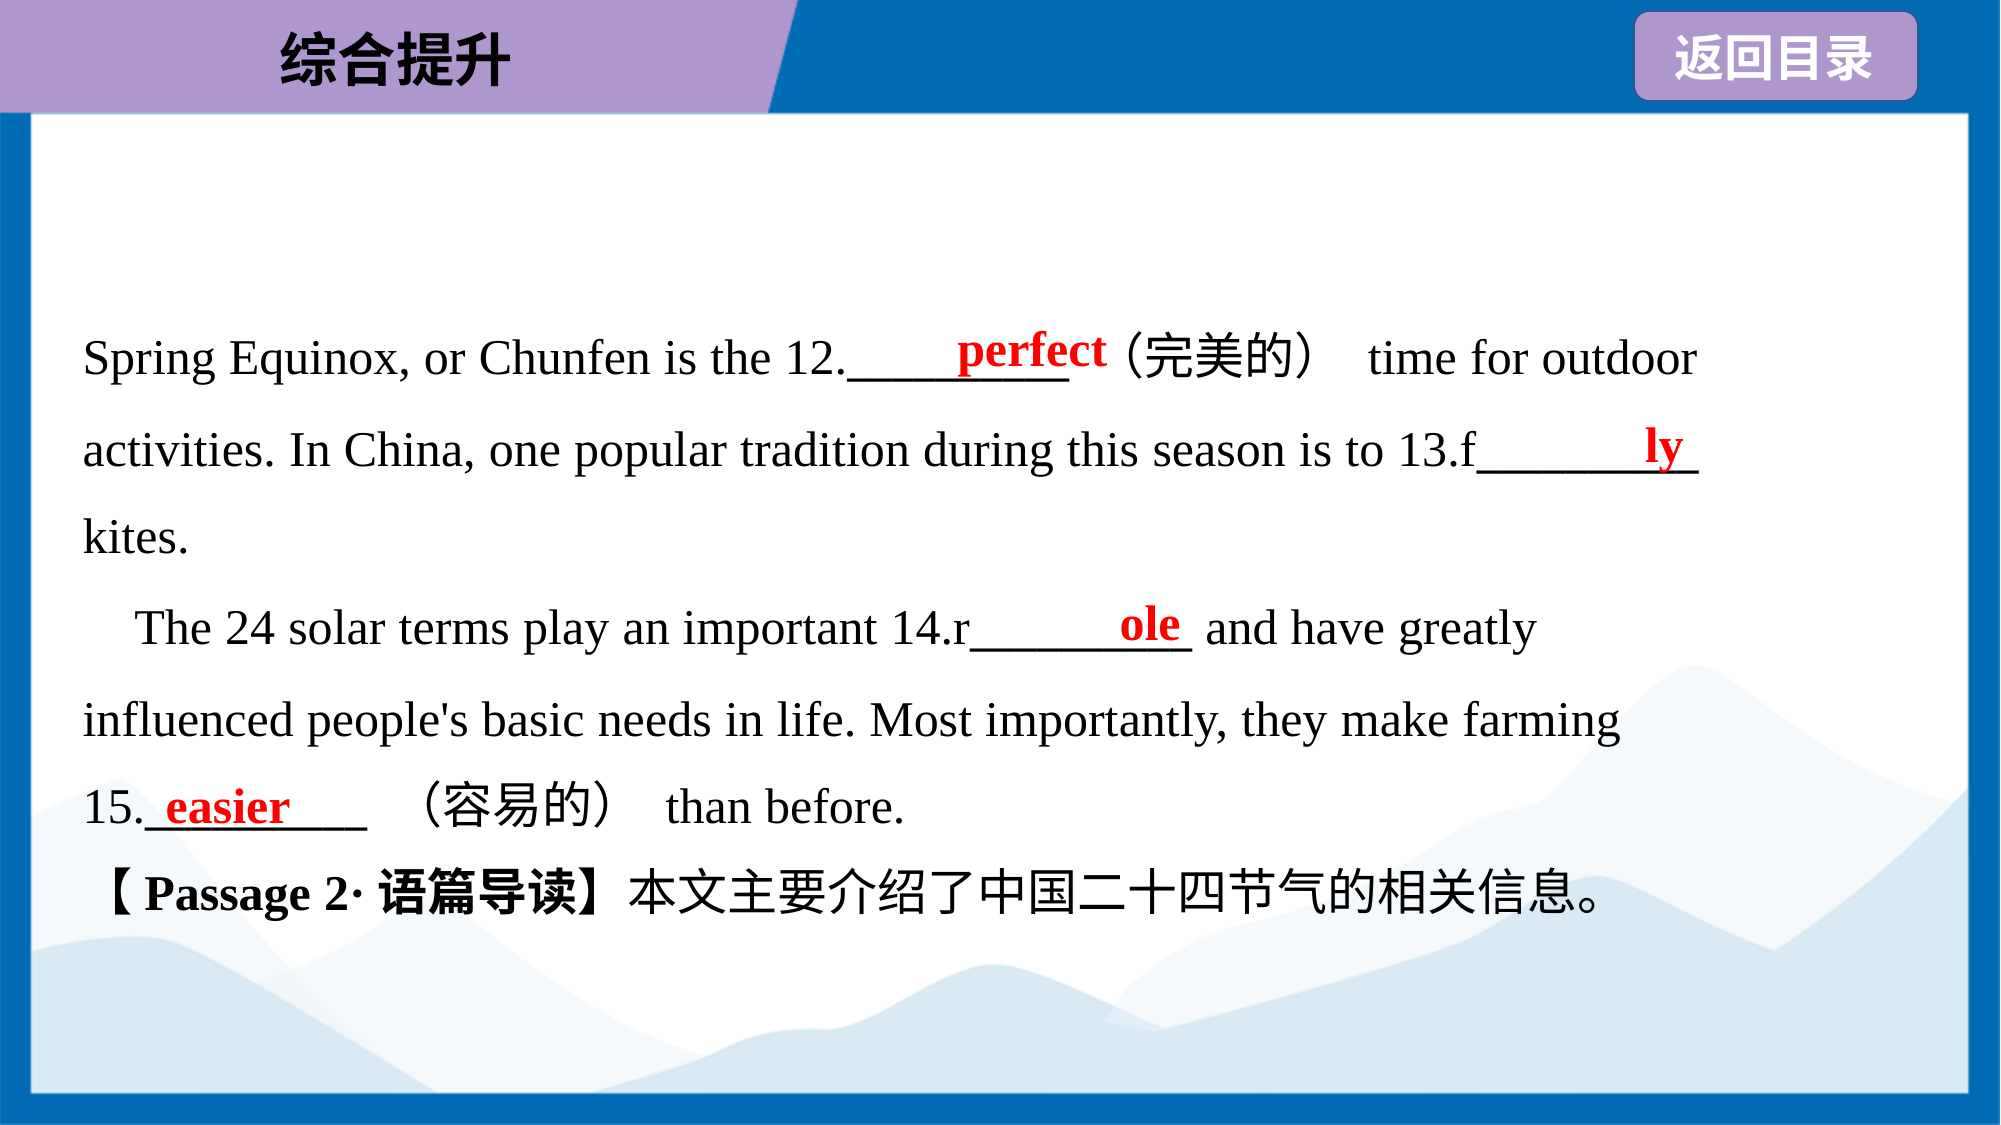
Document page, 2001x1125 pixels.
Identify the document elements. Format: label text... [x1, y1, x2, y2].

text_box ole [1101, 562, 1199, 642]
picture [0, 0, 2000, 1125]
text_box The 24 solar terms play an important 14.r__________ and have greatly influenced people's basic needs in life. Most importantly, they make farming 15.__________ （容易的） than before. [82, 563, 1917, 825]
text_box ly [1604, 385, 1724, 458]
text_box 【Passage 2·语篇导读】本文主要介绍了中国二十四节气的相关信息。 [82, 833, 1917, 912]
text_box perfect [939, 288, 1126, 367]
text_box Spring Equinox, or Chunfen is the 12.__________ （完美的） time for outdoor activities. In China, one popular tradition during this season is to 13.f__________ kites. [82, 288, 1917, 555]
text_box easier [147, 745, 309, 825]
